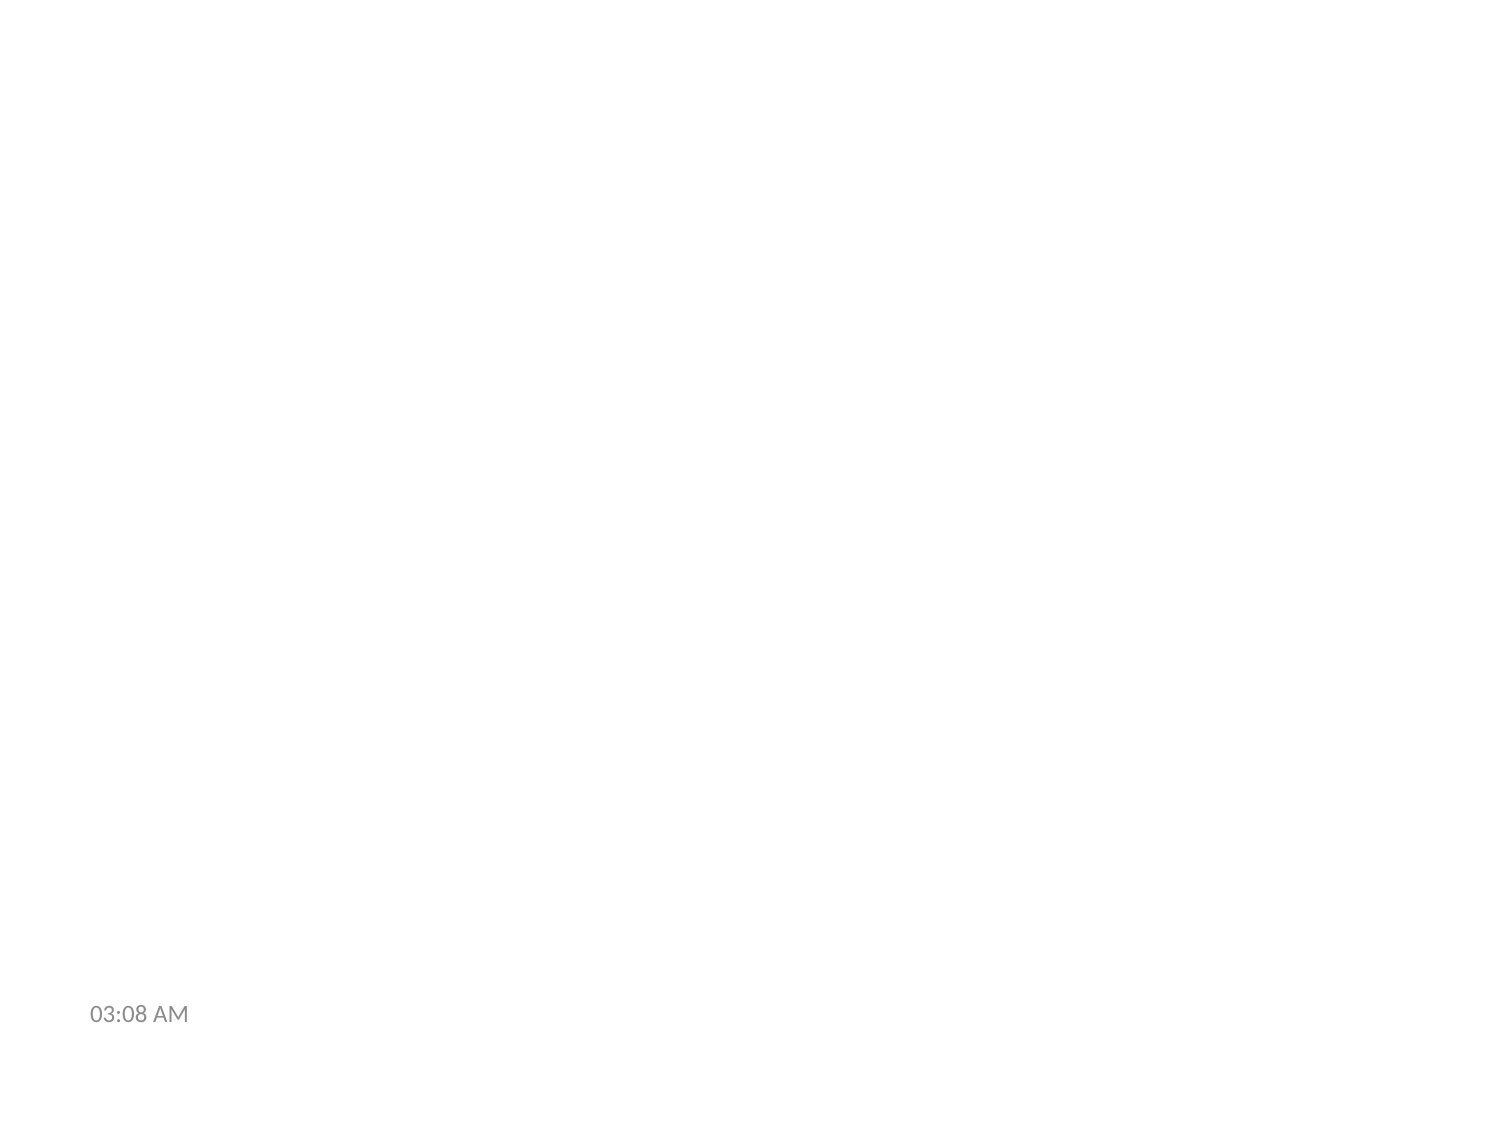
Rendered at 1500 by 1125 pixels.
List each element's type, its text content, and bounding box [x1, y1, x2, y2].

text_box 3:35 PM [75, 982, 425, 1043]
